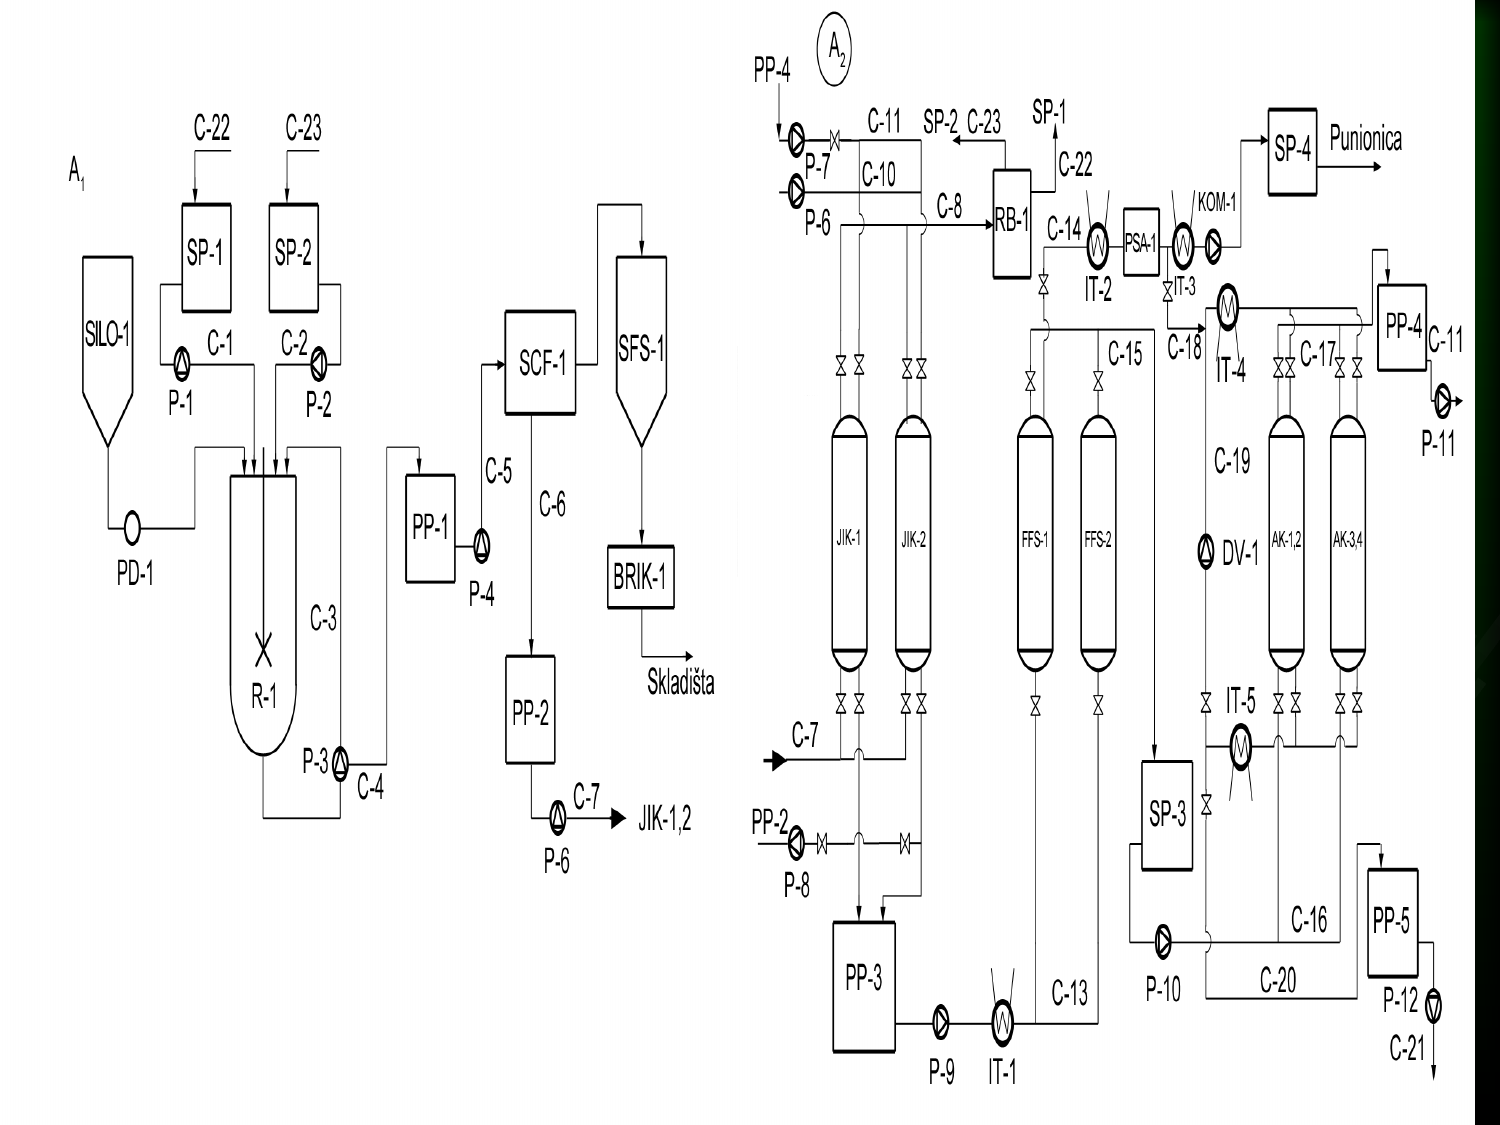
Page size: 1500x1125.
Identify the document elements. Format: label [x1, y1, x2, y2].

list [737, 0, 1476, 1125]
list [0, 0, 735, 1125]
